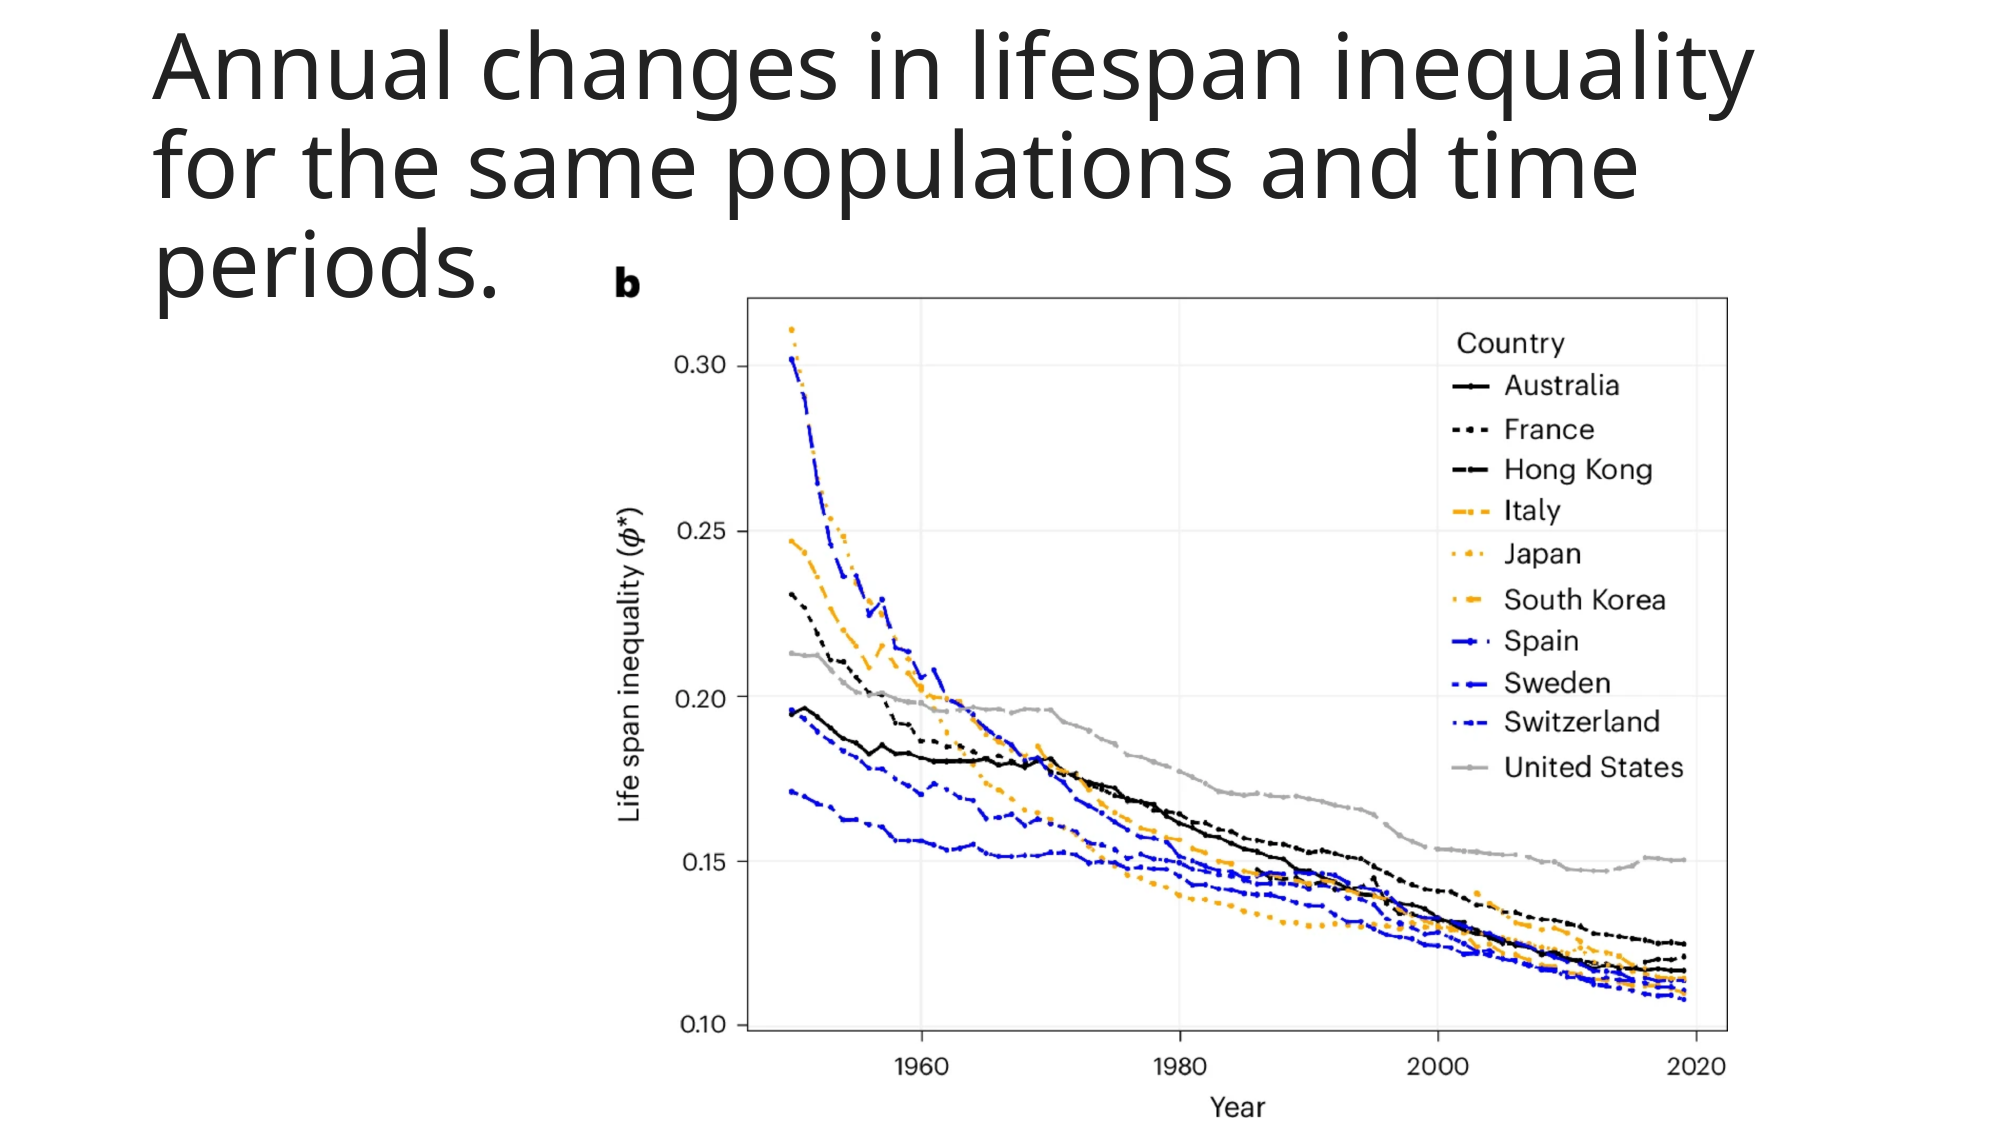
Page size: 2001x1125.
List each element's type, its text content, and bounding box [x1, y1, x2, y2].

picture [582, 260, 1778, 1125]
title Annual changes in lifespan inequality for the same populations and time periods. [137, 59, 1863, 278]
